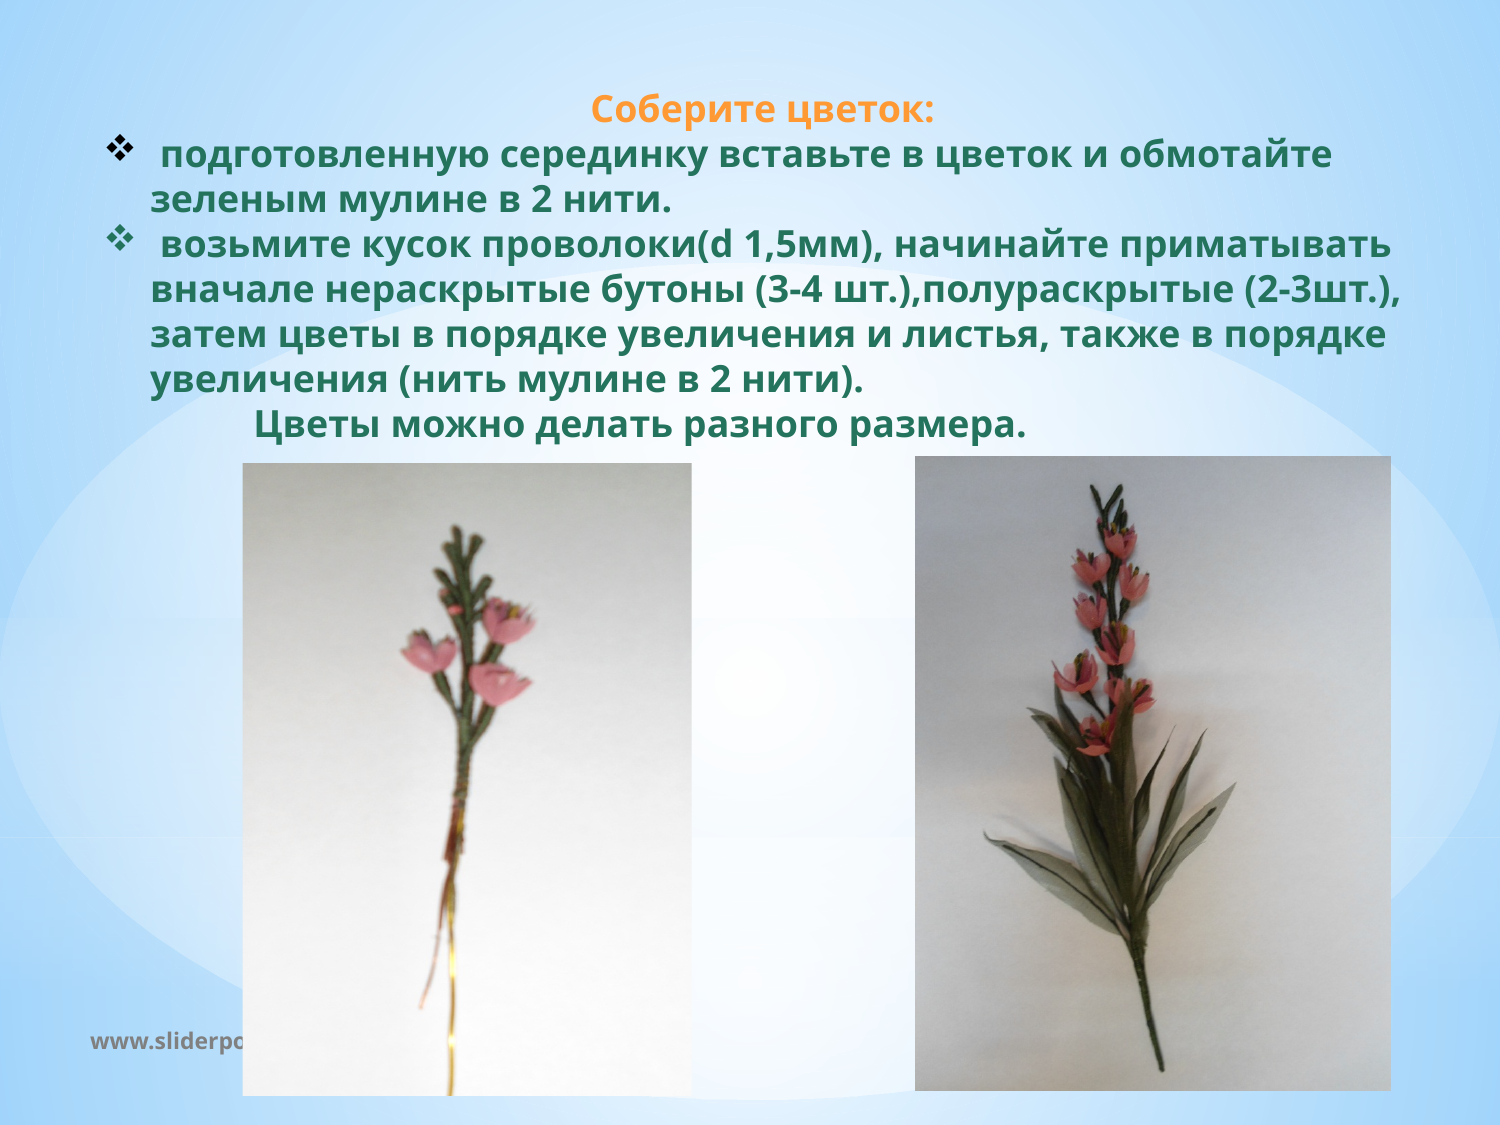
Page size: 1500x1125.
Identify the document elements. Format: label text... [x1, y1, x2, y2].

picture [915, 456, 1391, 1091]
footer www.sliderpoint.org [75, 1012, 236, 1073]
picture [242, 463, 692, 1096]
text_box Соберите цветок: подготовленную серединку вставьте в цветок и обмотайте зеленым мулине в 2 нити. возьмите кусок проволоки(d 1,5мм), начинайте приматывать вначале нераскрытые бутоны (3-4 шт.),полураскрытые (2-3шт.), затем цветы в порядке увеличения и листья, также в порядке увеличения (нить мулине в 2 нити). Цветы можно делать разного размера. [88, 78, 1447, 453]
